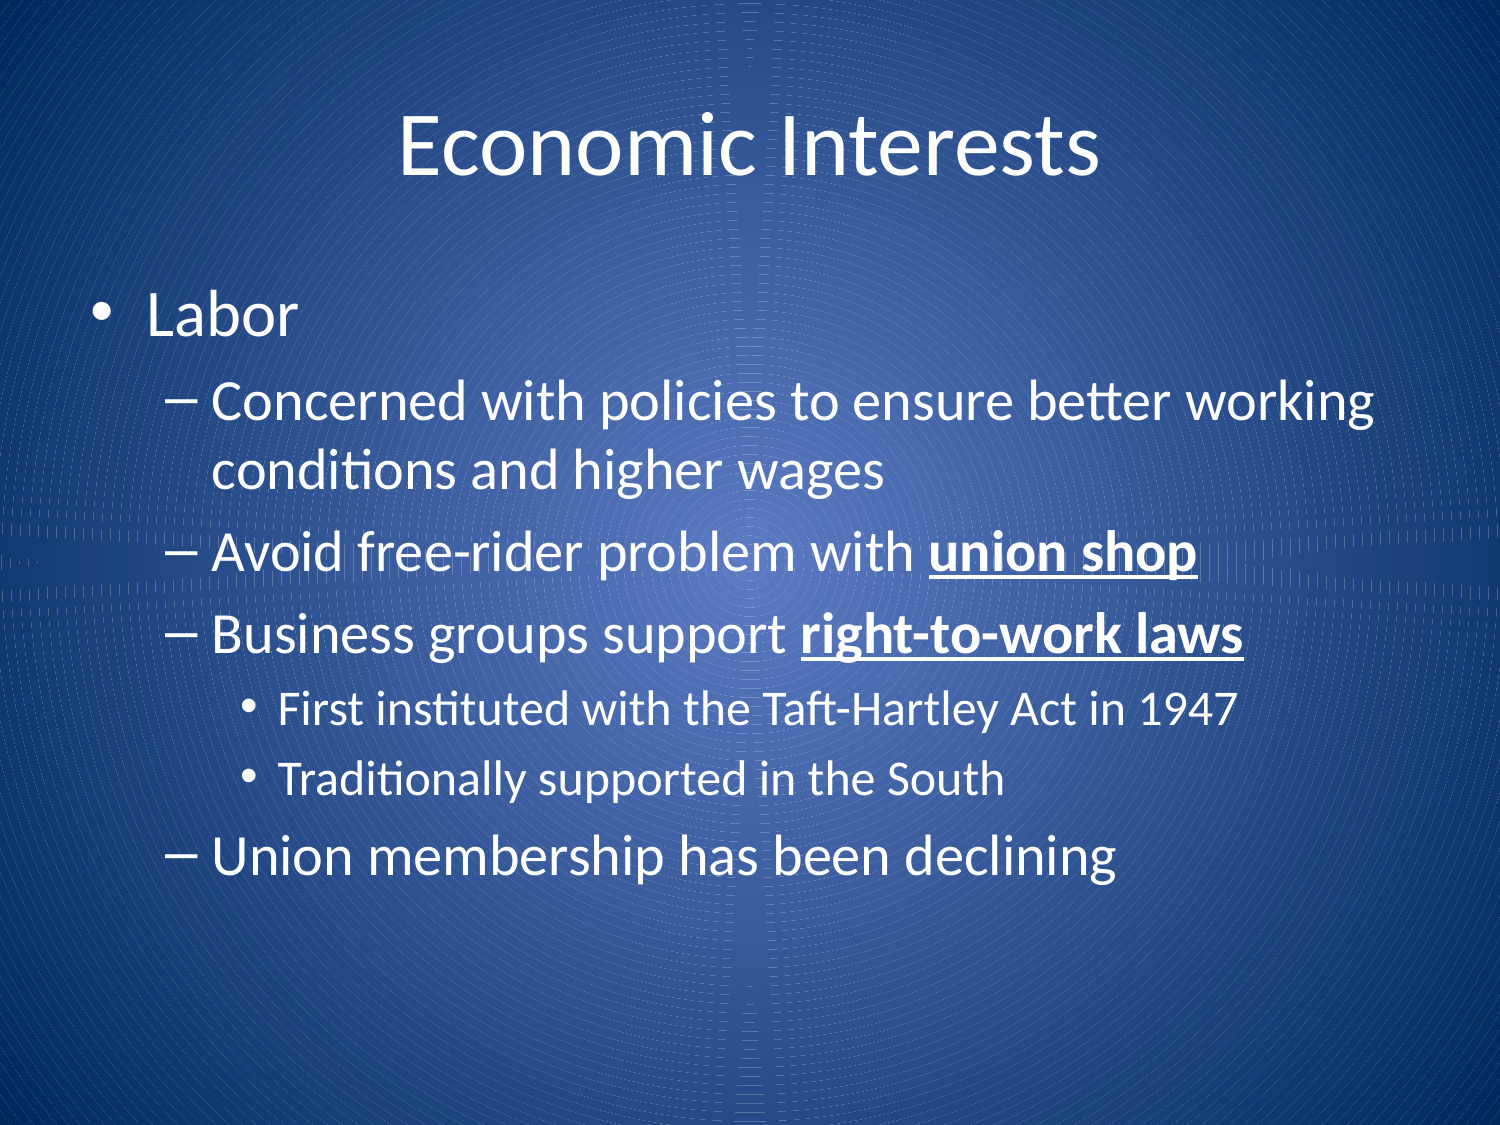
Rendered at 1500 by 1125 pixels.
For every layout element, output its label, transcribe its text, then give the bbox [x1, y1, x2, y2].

list Labor Concerned with policies to ensure better working conditions and higher wages Avoid free-rider problem with union shop Business groups support right-to-work laws First instituted with the Taft-Hartley Act in 1947 Traditionally supported in the South Union membership has been declining [75, 262, 1425, 1005]
title Economic Interests [75, 45, 1425, 233]
